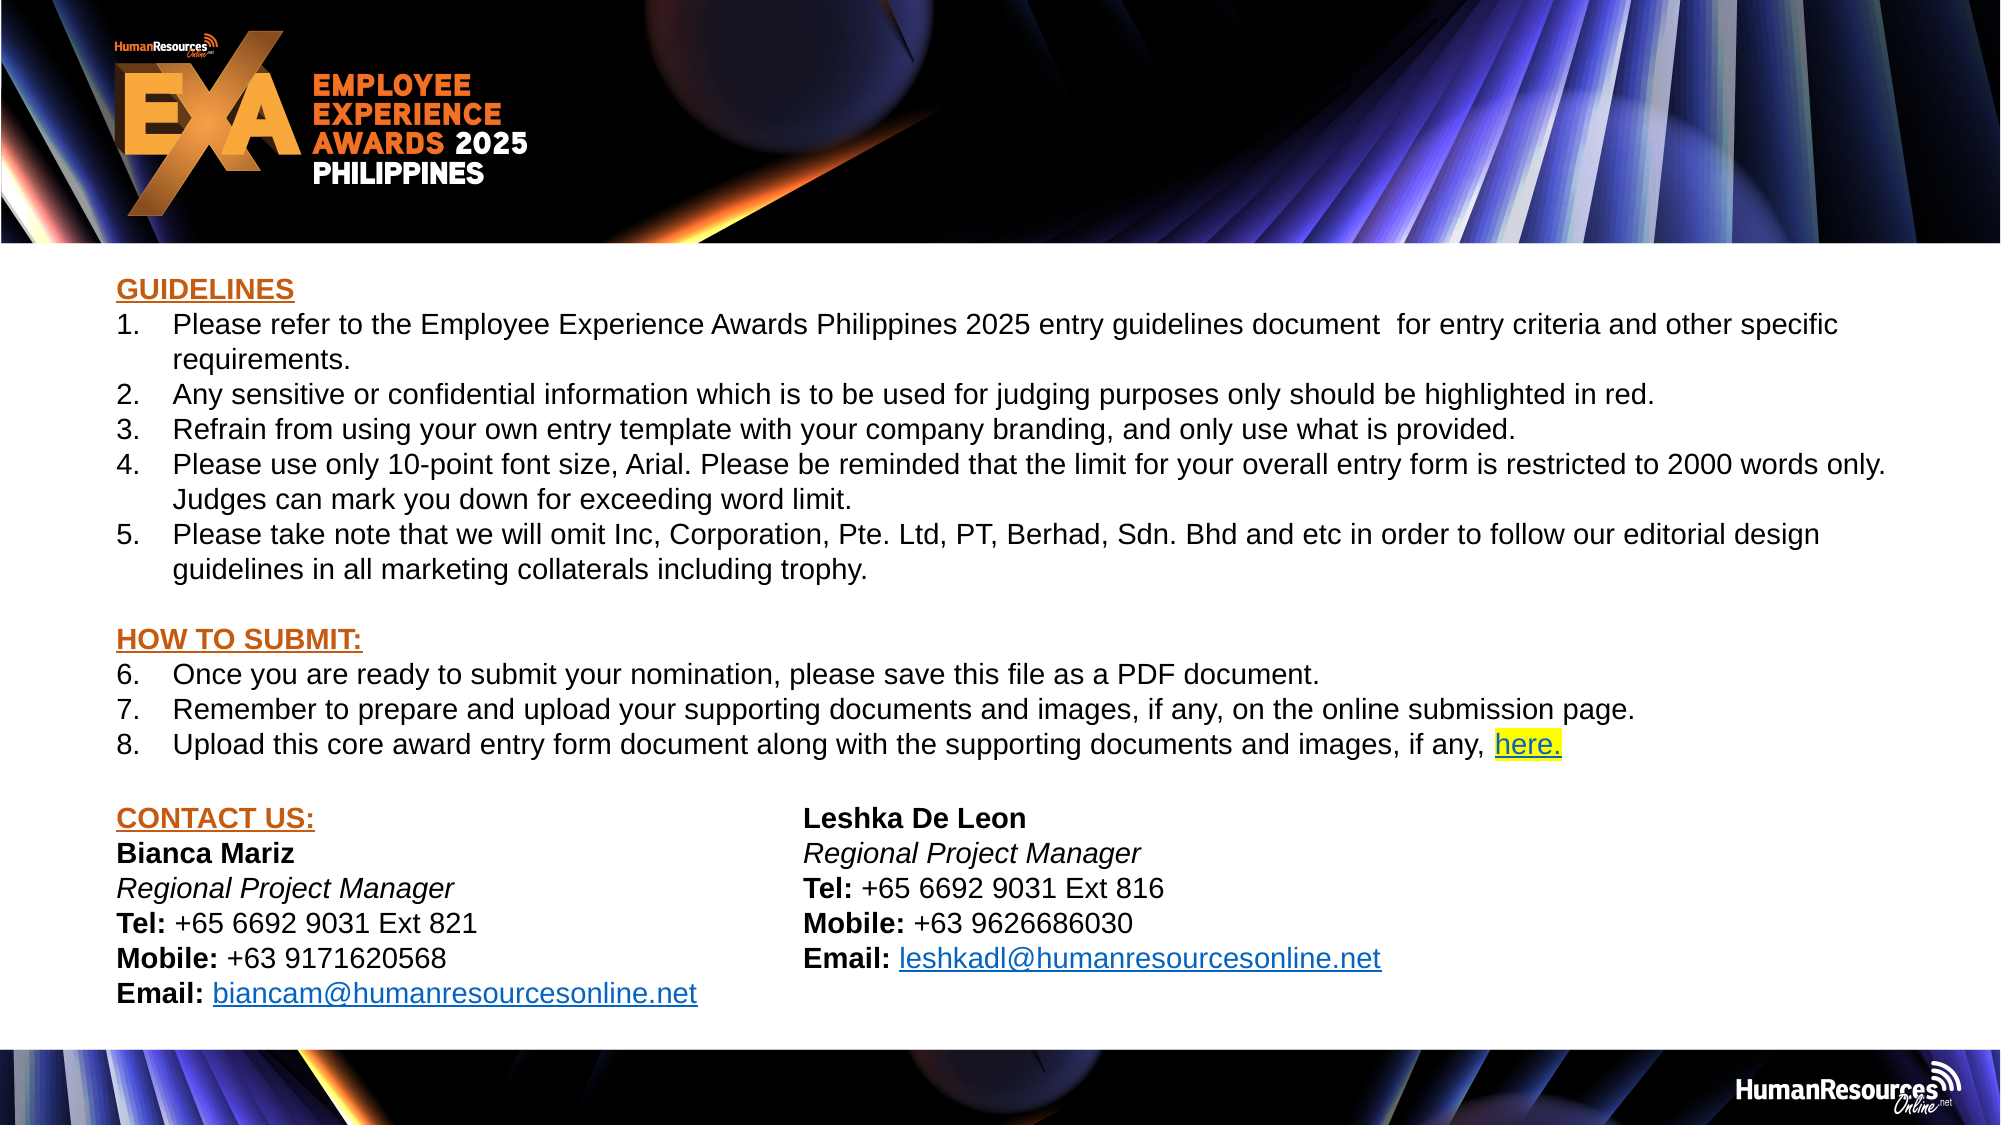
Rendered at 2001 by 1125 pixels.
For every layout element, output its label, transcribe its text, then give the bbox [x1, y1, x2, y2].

text_box CONTACT US: Bianca Mariz Regional Project Manager Tel: +65 6692 9031 Ext 821 Mobile: +63 9171620568 Email: biancam@humanresourcesonline.net Leshka De Leon Regional Project Manager Tel: +65 6692 9031 Ext 816 Mobile: +63 9626686030 Email: leshkadl@humanresourcesonline.net [101, 791, 1505, 1125]
text_box GUIDELINES Please refer to the Employee Experience Awards Philippines 2025 entry guidelines document for entry criteria and other specific requirements. Any sensitive or confidential information which is to be used for judging purposes only should be highlighted in red. Refrain from using your own entry template with your company branding, and only use what is provided. Please use only 10-point font size, Arial. Please be reminded that the limit for your overall entry form is restricted to 2000 words only. Judges can mark you down for exceeding word limit. Please take note that we will omit Inc, Corporation, Pte. Ltd, PT, Berhad, Sdn. Bhd and etc in order to follow our editorial design guidelines in all marketing collaterals including trophy. HOW TO SUBMIT: Once you are ready to submit your nomination, please save this file as a PDF document. Remember to prepare and upload your supporting documents and images, if any, on the online submission page. Upload this core award entry form document along with the supporting documents and images, if any, here. [101, 263, 1923, 838]
picture [0, 0, 2001, 1125]
